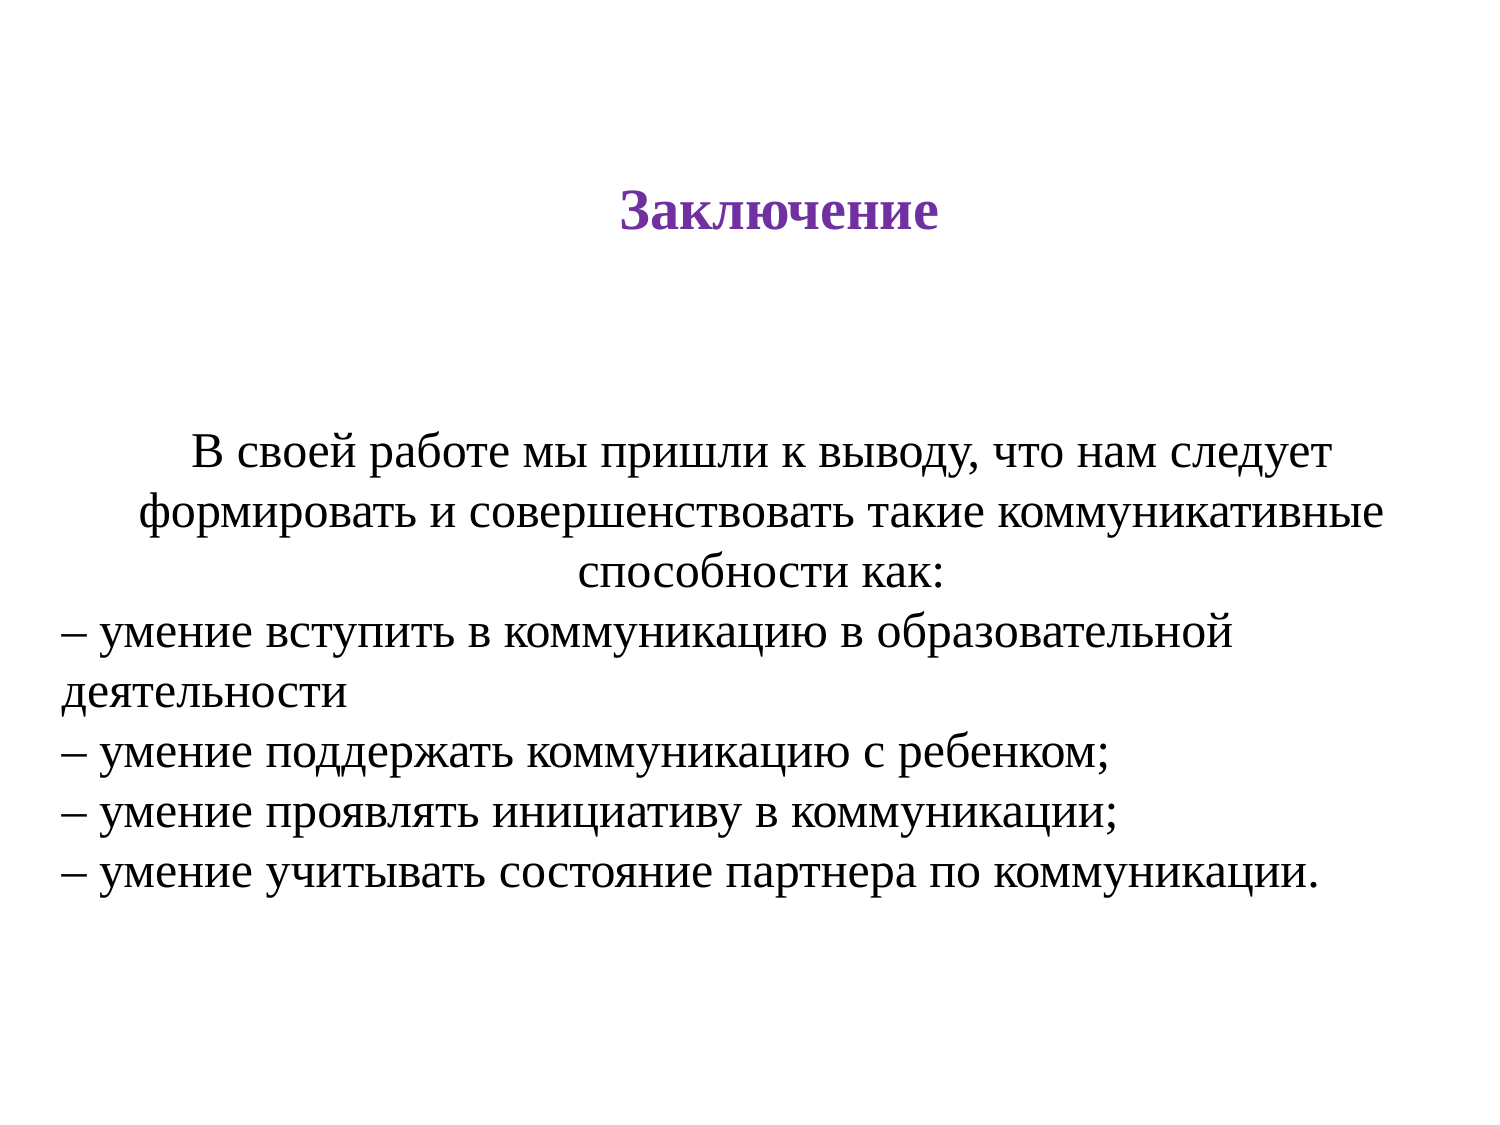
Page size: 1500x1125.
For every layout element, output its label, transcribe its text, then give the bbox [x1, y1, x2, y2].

text_box В своей работе мы пришли к выводу, что нам следует формировать и совершенствовать такие коммуникативные способности как: – умение вступить в коммуникацию в образовательной деятельности – умение поддержать коммуникацию с ребенком; – умение проявлять инициативу в коммуникации; – умение учитывать состояние партнера по коммуникации. [46, 410, 1477, 905]
text_box Заключение [281, 164, 1278, 249]
